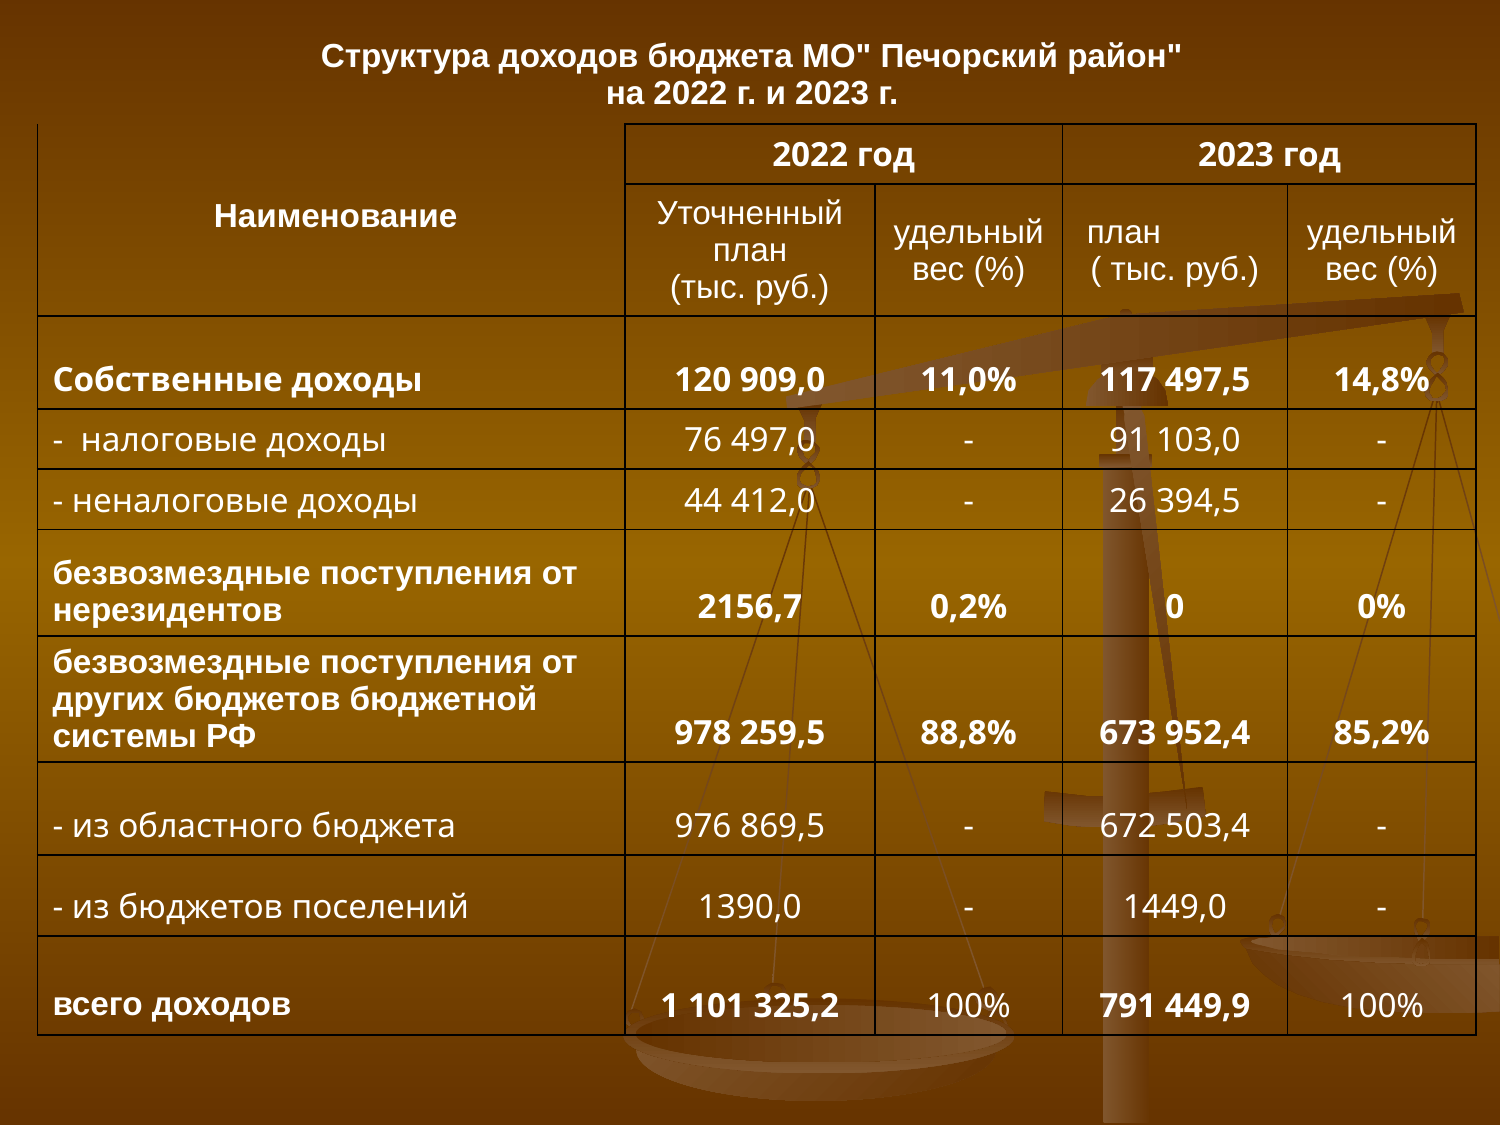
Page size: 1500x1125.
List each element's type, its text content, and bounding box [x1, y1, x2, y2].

table_cell удельный вес (%) [876, 185, 1062, 315]
table_cell 14,8% [1288, 317, 1475, 408]
table_cell 85,2% [1288, 637, 1475, 761]
table_cell - неналоговые доходы [38, 470, 624, 529]
table_cell 978 259,5 [626, 637, 874, 761]
table_cell 120 909,0 [626, 317, 874, 408]
table_cell безвозмездные поступления от других бюджетов бюджетной системы РФ [38, 637, 624, 761]
table_cell 2023 год [1063, 125, 1475, 183]
table_cell 0% [1288, 530, 1475, 635]
table_cell 672 503,4 [1063, 763, 1287, 854]
table_cell - [876, 763, 1062, 854]
table_cell Собственные доходы [38, 317, 624, 408]
table_cell 91 103,0 [1063, 410, 1287, 468]
table_cell - [876, 856, 1062, 935]
table_cell - из областного бюджета [38, 763, 624, 854]
table_cell всего доходов [38, 937, 624, 1034]
table_cell 673 952,4 [1063, 637, 1287, 761]
table_cell 88,8% [876, 637, 1062, 761]
table_cell 976 869,5 [626, 763, 874, 854]
table_cell 117 497,5 [1063, 317, 1287, 408]
table_cell 11,0% [876, 317, 1062, 408]
table_cell - [876, 470, 1062, 529]
table_cell 791 449,9 [1063, 937, 1287, 1034]
table_cell 44 412,0 [626, 470, 874, 529]
table_cell - [876, 410, 1062, 468]
table_cell 2156,7 [626, 530, 874, 635]
table_cell - [1288, 763, 1475, 854]
table_cell Уточненный план (тыс. руб.) [626, 185, 874, 315]
table_cell 100% [1288, 937, 1475, 1034]
table_cell 0,2% [876, 530, 1062, 635]
table_cell 1390,0 [626, 856, 874, 935]
table_cell 0 [1063, 530, 1287, 635]
table_cell 76 497,0 [626, 410, 874, 468]
table_cell - [1288, 410, 1475, 468]
table_cell безвозмездные поступления от нерезидентов [38, 530, 624, 635]
table_cell удельный вес (%) [1288, 185, 1475, 315]
table_cell план ( тыс. руб.) [1063, 185, 1287, 315]
table_cell 1449,0 [1063, 856, 1287, 935]
table_cell 1 101 325,2 [626, 937, 874, 1034]
table_cell Наименование [38, 124, 624, 315]
table_cell - из бюджетов поселений [38, 856, 624, 935]
table_header Структура доходов бюджета МО" Печорский район" на 2022 г. и 2023 г. [38, 25, 1476, 124]
table_cell - [1288, 856, 1475, 935]
table_cell - [1288, 470, 1475, 529]
table_cell - налоговые доходы [38, 410, 624, 468]
table_cell 100% [876, 937, 1062, 1034]
table_cell 26 394,5 [1063, 470, 1287, 529]
table_cell 2022 год [626, 125, 1062, 183]
